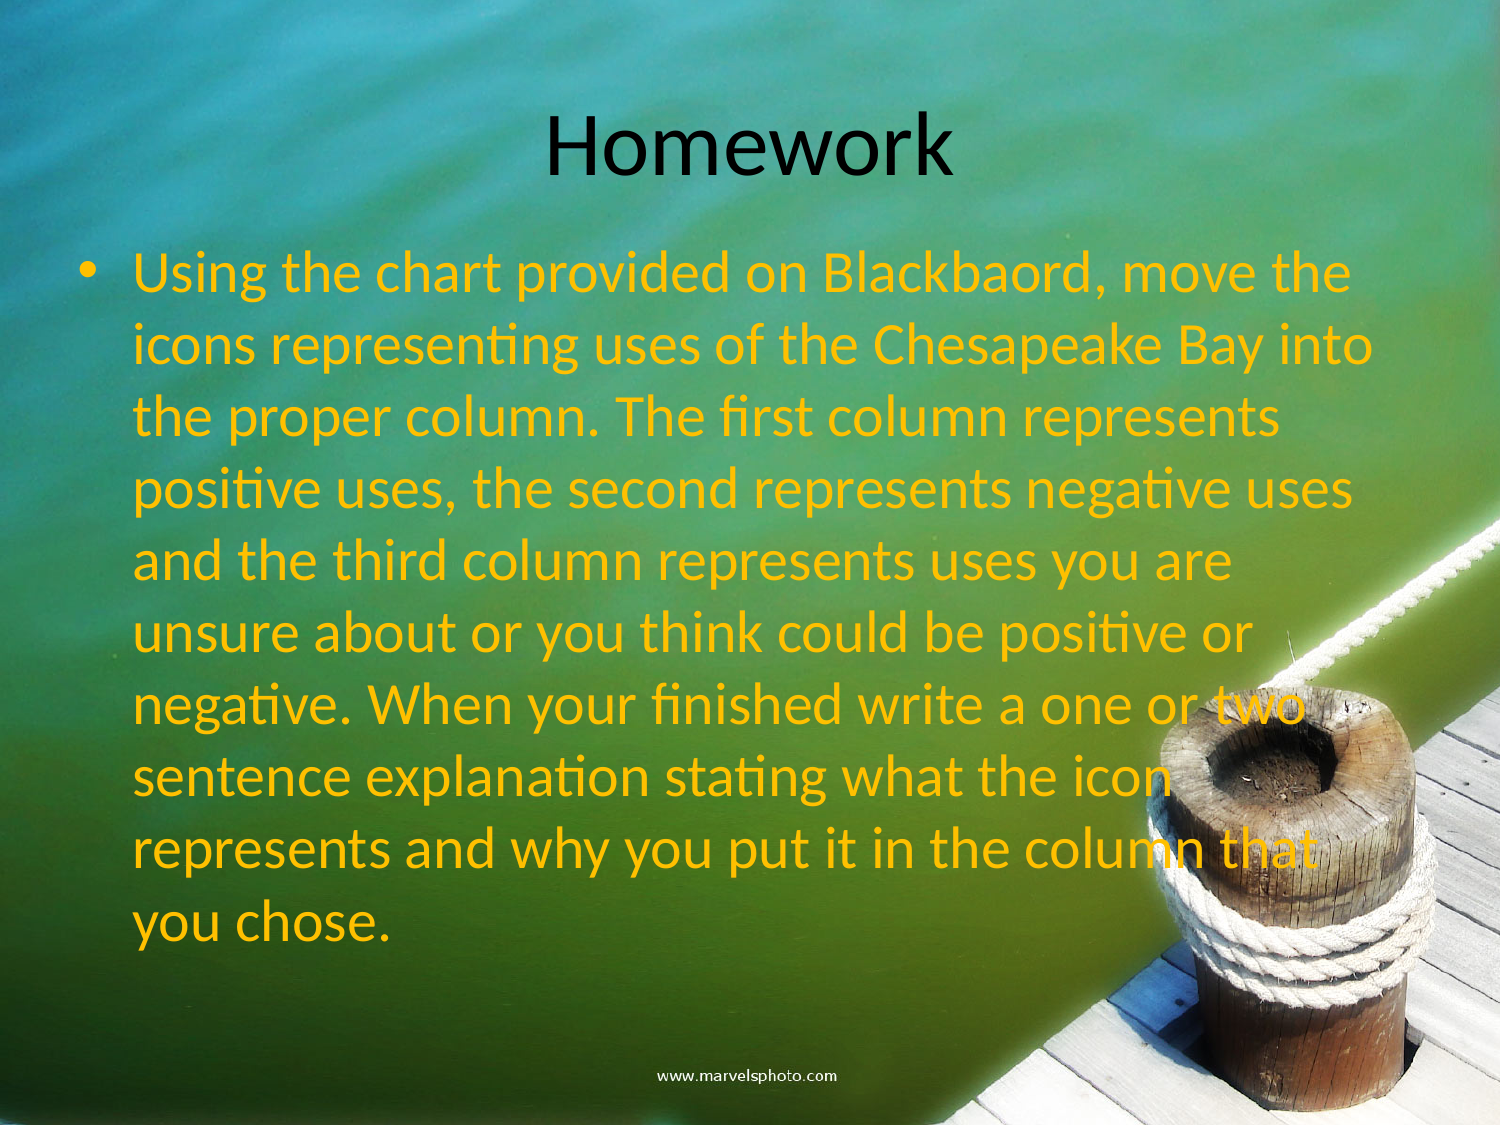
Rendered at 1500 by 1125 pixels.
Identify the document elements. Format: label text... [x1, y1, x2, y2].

title Homework [75, 45, 1425, 233]
list Using the chart provided on Blackbaord, move the icons representing uses of the Chesapeake Bay into the proper column. The first column represents positive uses, the second represents negative uses and the third column represents uses you are unsure about or you think could be positive or negative. When your finished write a one or two sentence explanation stating what the icon represents and why you put it in the column that you chose. [62, 224, 1413, 968]
picture [0, 0, 1500, 1125]
